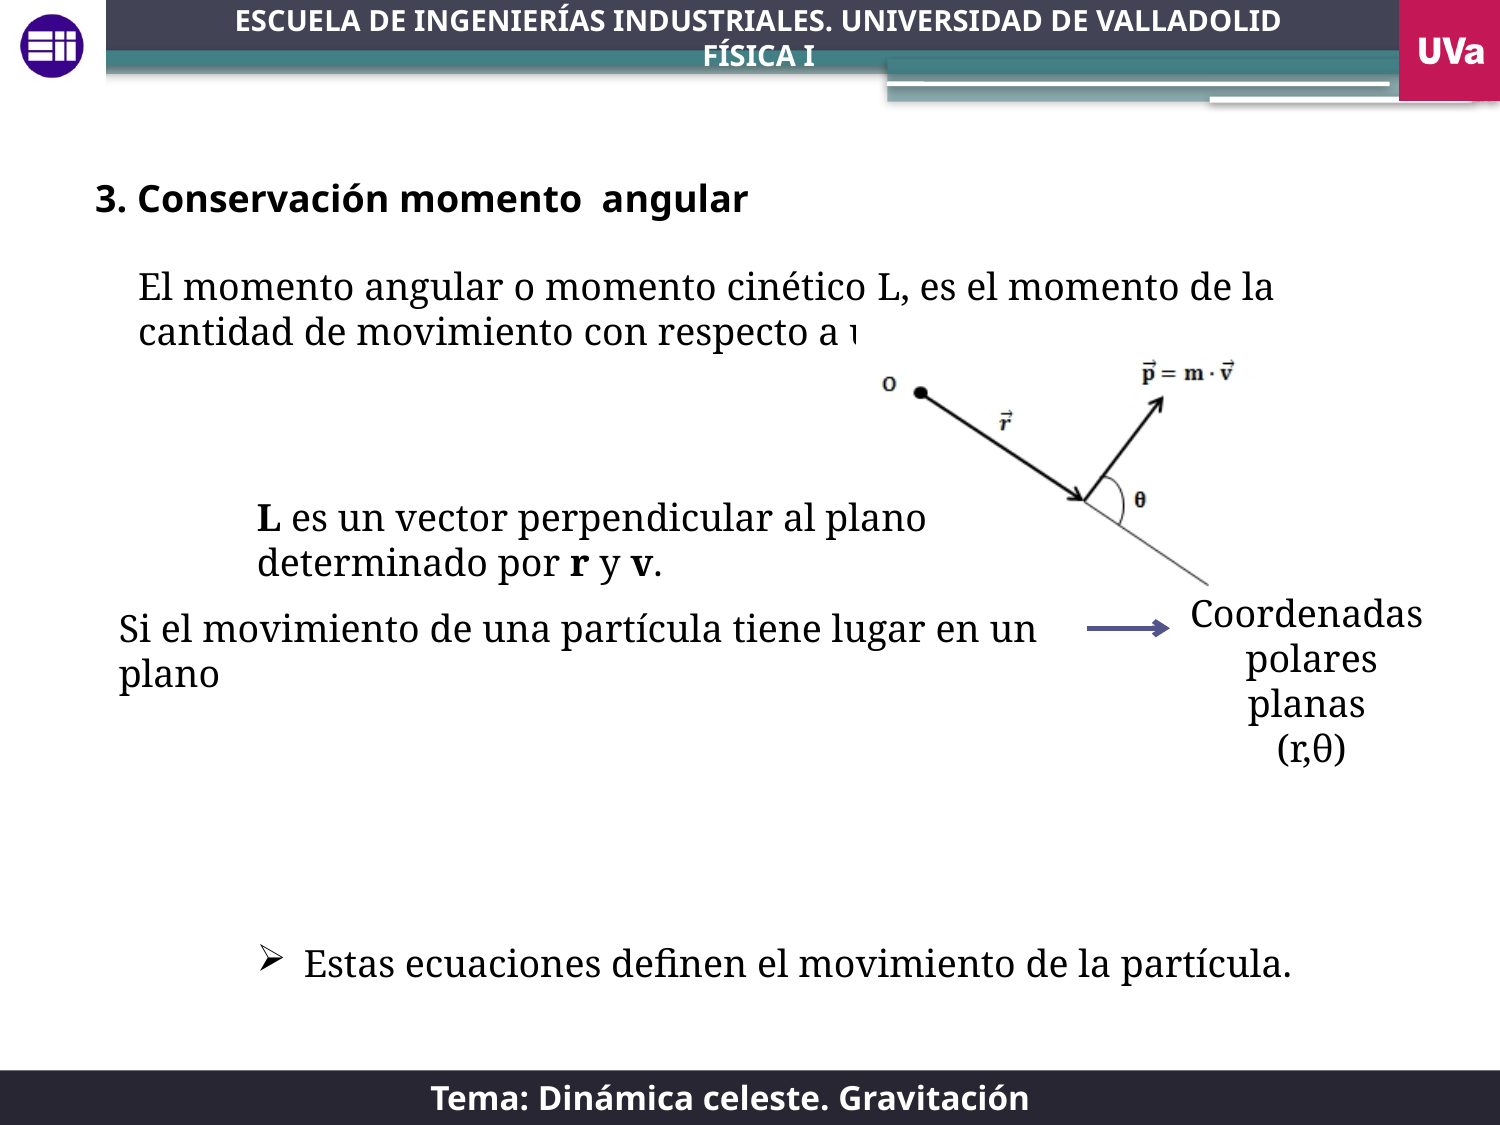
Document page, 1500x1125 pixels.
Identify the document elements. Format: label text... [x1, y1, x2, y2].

text_box Coordenadas polares planas (r,θ) [1169, 582, 1454, 778]
text_box L es un vector perpendicular al plano determinado por r y v. [242, 486, 849, 592]
text_box [1055, 1069, 1500, 1125]
text_box 3. Conservación momento angular [80, 167, 765, 228]
picture [1399, 0, 1500, 102]
text_box Si el movimiento de una partícula tiene lugar en un plano [103, 597, 1129, 703]
text_box [0, 1069, 415, 1125]
text_box El momento angular o momento cinético L, es el momento de la cantidad de movimiento con respecto a un punto O. [123, 255, 1424, 361]
text_box ESCUELA DE INGENIERÍAS INDUSTRIALES. UNIVERSIDAD DE VALLADOLID FÍSICA I [219, 0, 1298, 80]
text_box Tema: Dinámica celeste. Gravitación [415, 1069, 1055, 1125]
picture [856, 308, 1284, 616]
text_box Estas ecuaciones definen el movimiento de la partícula. [242, 932, 1421, 993]
picture [0, 0, 106, 97]
